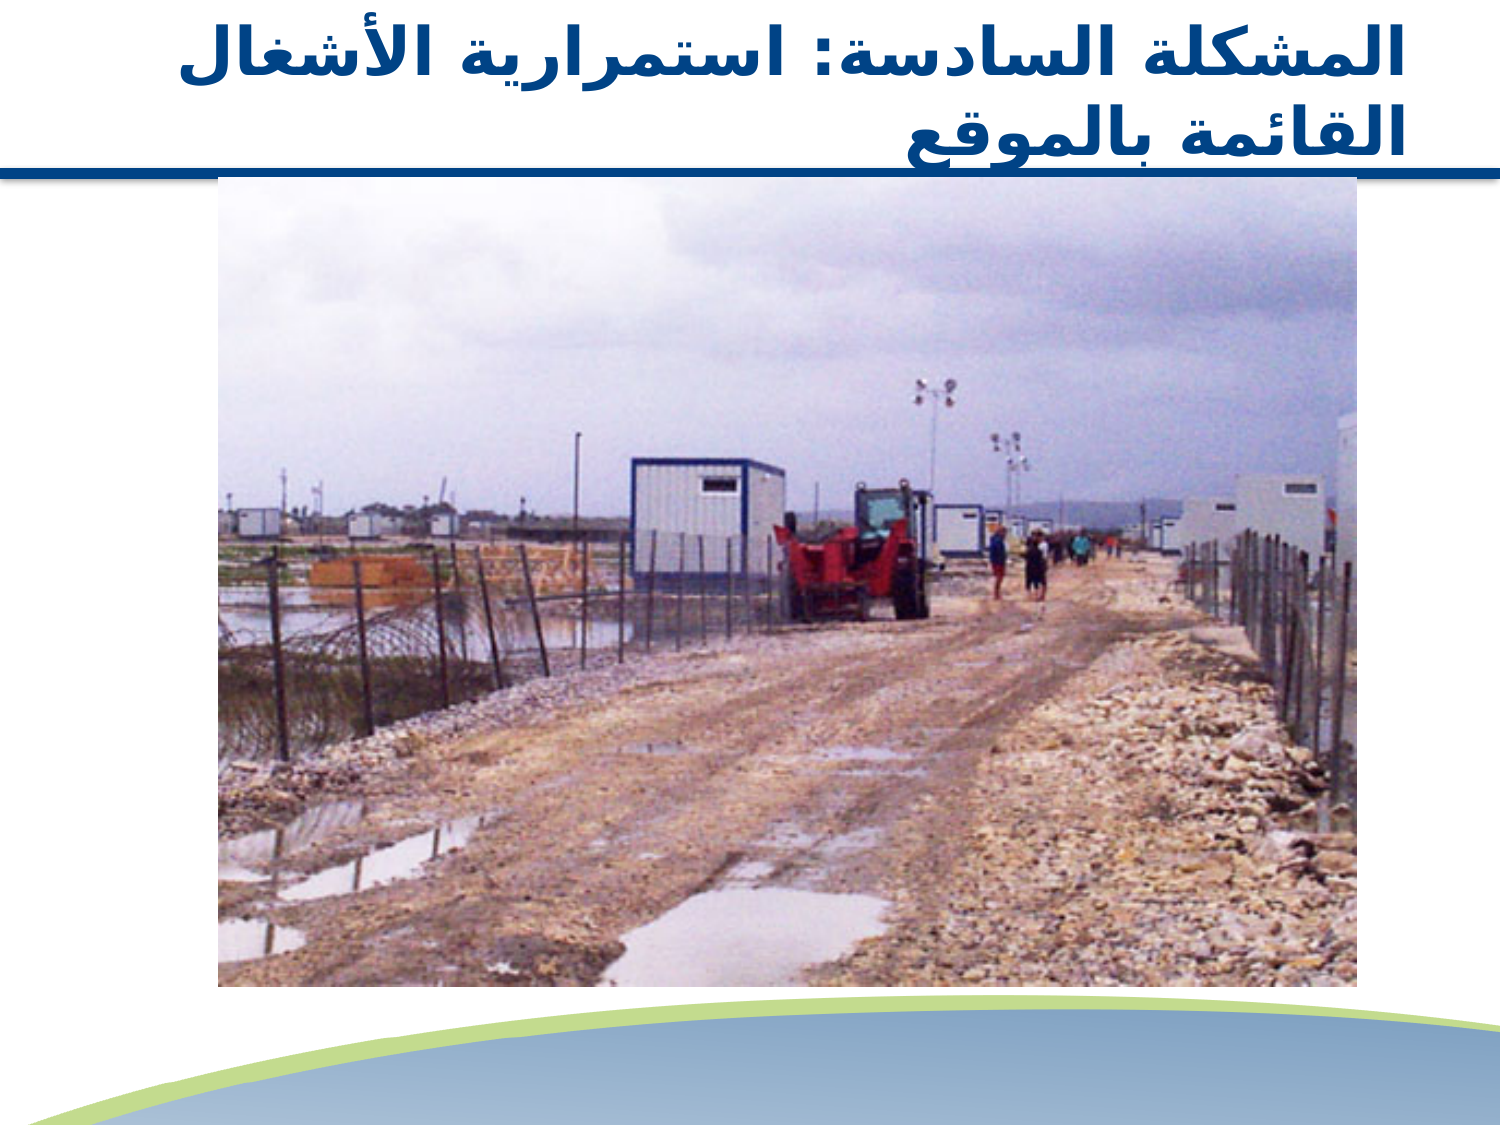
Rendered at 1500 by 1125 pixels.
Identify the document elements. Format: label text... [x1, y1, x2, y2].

picture [0, 993, 1500, 1125]
picture [218, 177, 1358, 987]
title المشكلة السادسة: استمرارية الأشغال القائمة بالموقع [75, 0, 1425, 178]
